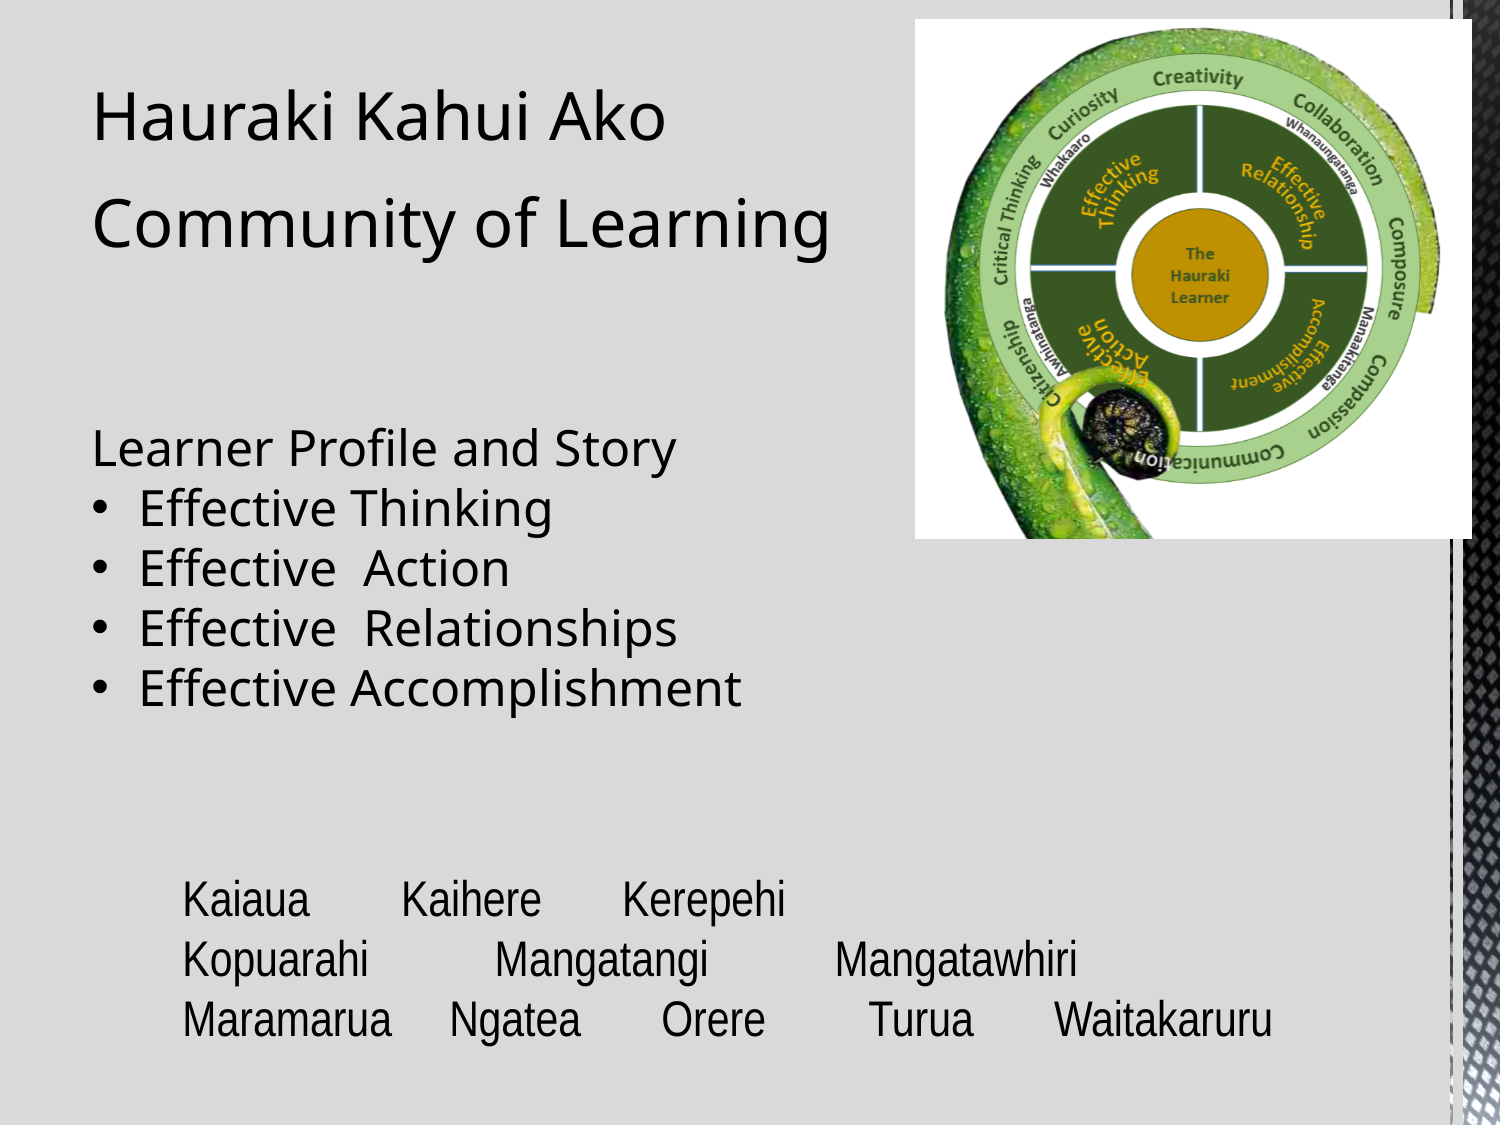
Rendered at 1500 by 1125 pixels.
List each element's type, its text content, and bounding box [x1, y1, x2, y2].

text_box Hauraki Kahui Ako Community of Learning [76, 66, 869, 269]
text_box Kaiaua Kaihere Kerepehi Kopuarahi Mangatangi Mangatawhiri Maramarua Ngatea Orere Turua Waitakaruru [171, 956, 1297, 1052]
text_box Learner Profile and Story Effective Thinking Effective Action Effective Relationships Effective Accomplishment [76, 408, 1081, 724]
picture [915, 0, 1500, 1125]
